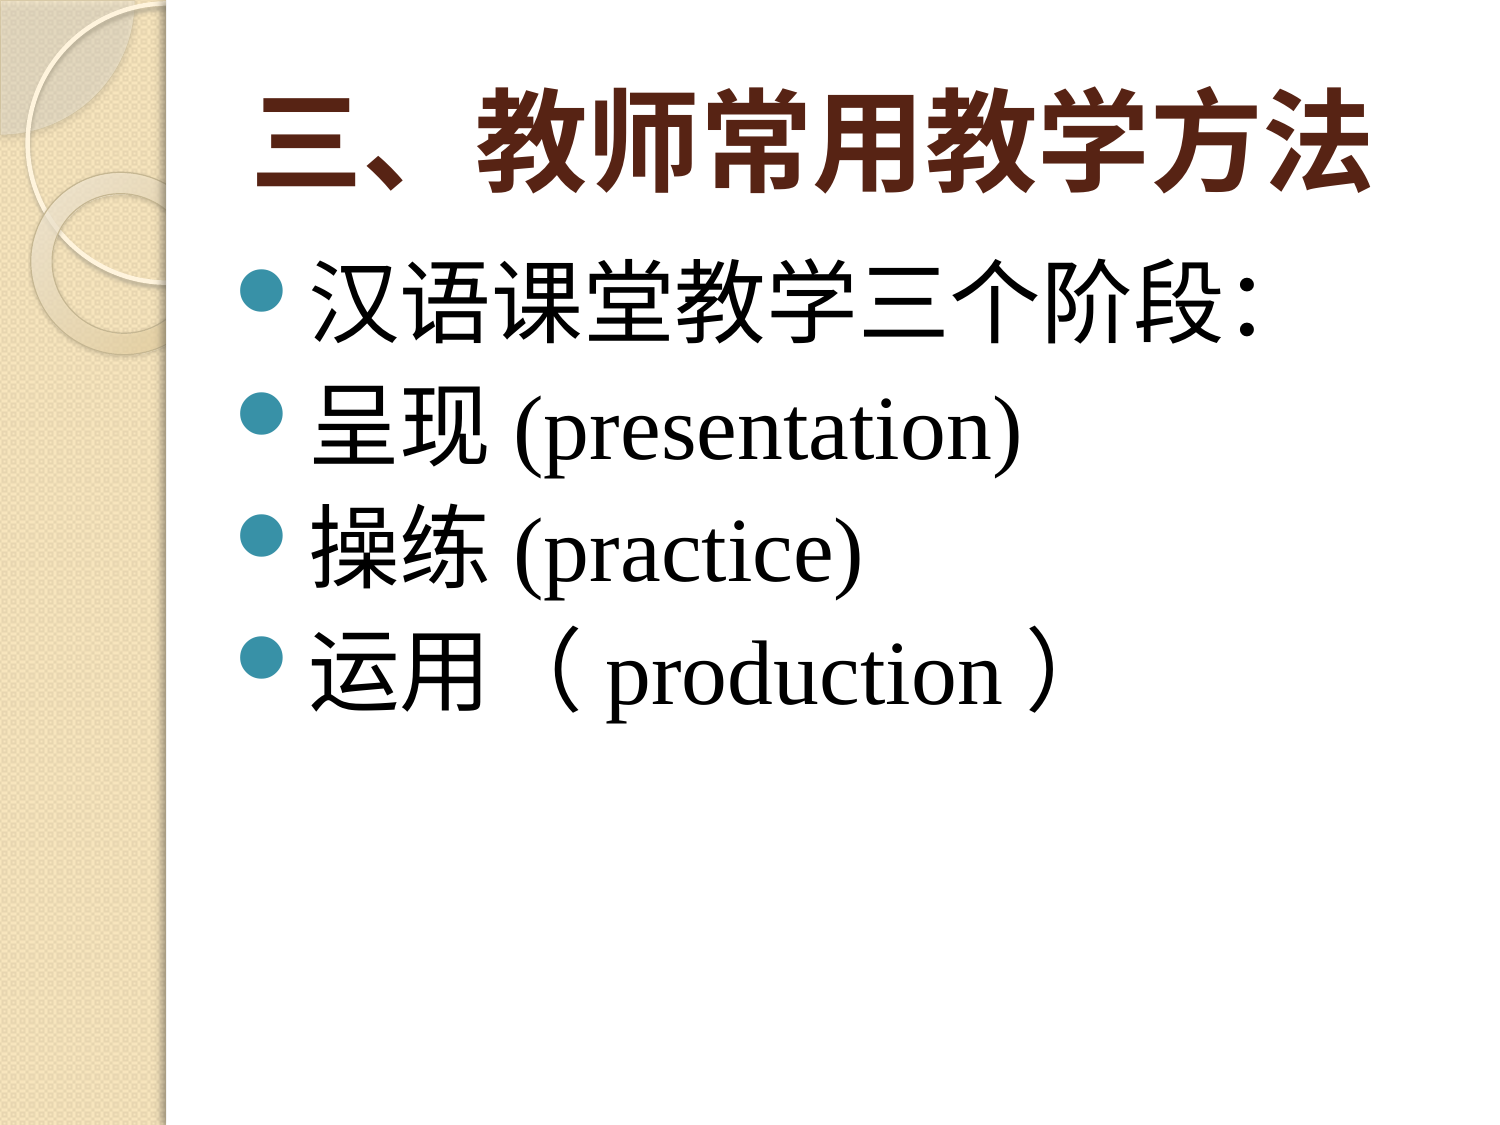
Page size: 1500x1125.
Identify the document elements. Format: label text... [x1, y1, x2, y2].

list 汉语课堂教学三个阶段： 呈现(presentation) 操练(practice) 运用（production） [206, 237, 1466, 1083]
title 三、教师常用教学方法 [235, 45, 1466, 233]
